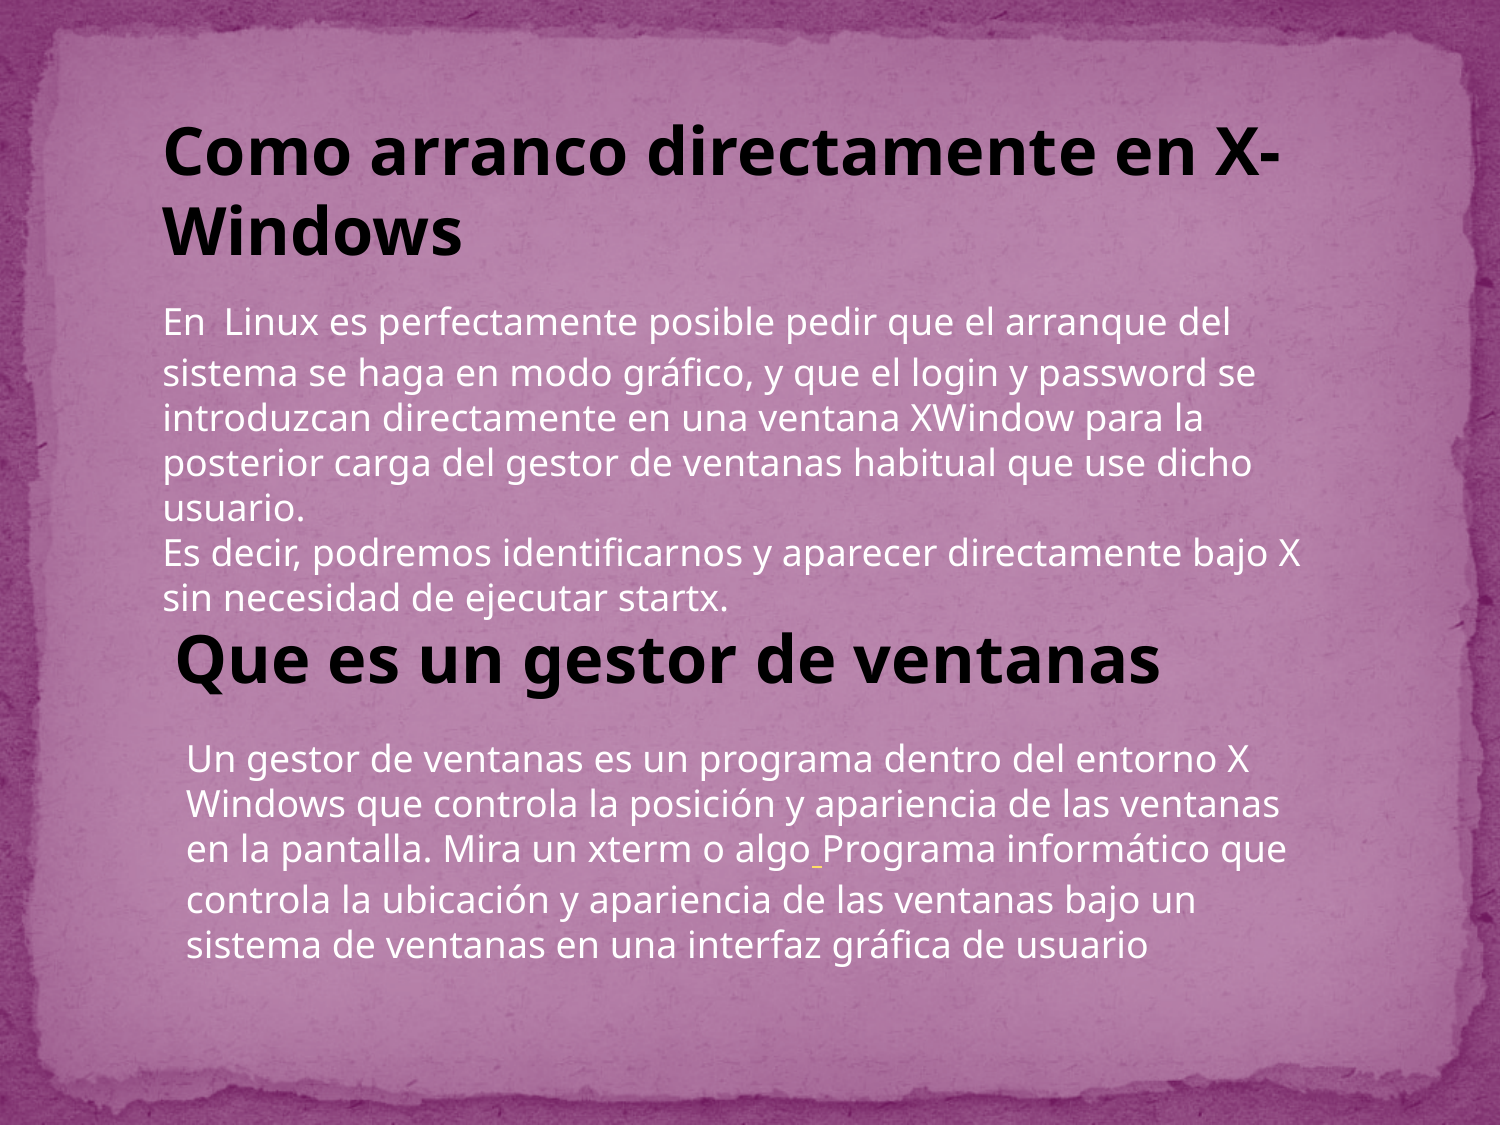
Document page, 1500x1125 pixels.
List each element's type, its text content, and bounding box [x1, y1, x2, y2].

text_box Un gestor de ventanas es un programa dentro del entorno X Windows que controla la posición y apariencia de las ventanas en la pantalla. Mira un xterm o algo Programa informático que controla la ubicación y apariencia de las ventanas bajo un sistema de ventanas en una interfaz gráfica de usuario [171, 727, 1317, 974]
text_box Como arranco directamente en X-Windows En Linux es perfectamente posible pedir que el arranque del sistema se haga en modo gráfico, y que el login y password se introduzcan directamente en una ventana XWindow para la posterior carga del gestor de ventanas habitual que use dicho usuario. Es decir, podremos identificarnos y aparecer directamente bajo X sin necesidad de ejecutar startx. [147, 101, 1365, 627]
text_box Que es un gestor de ventanas [159, 609, 1329, 705]
